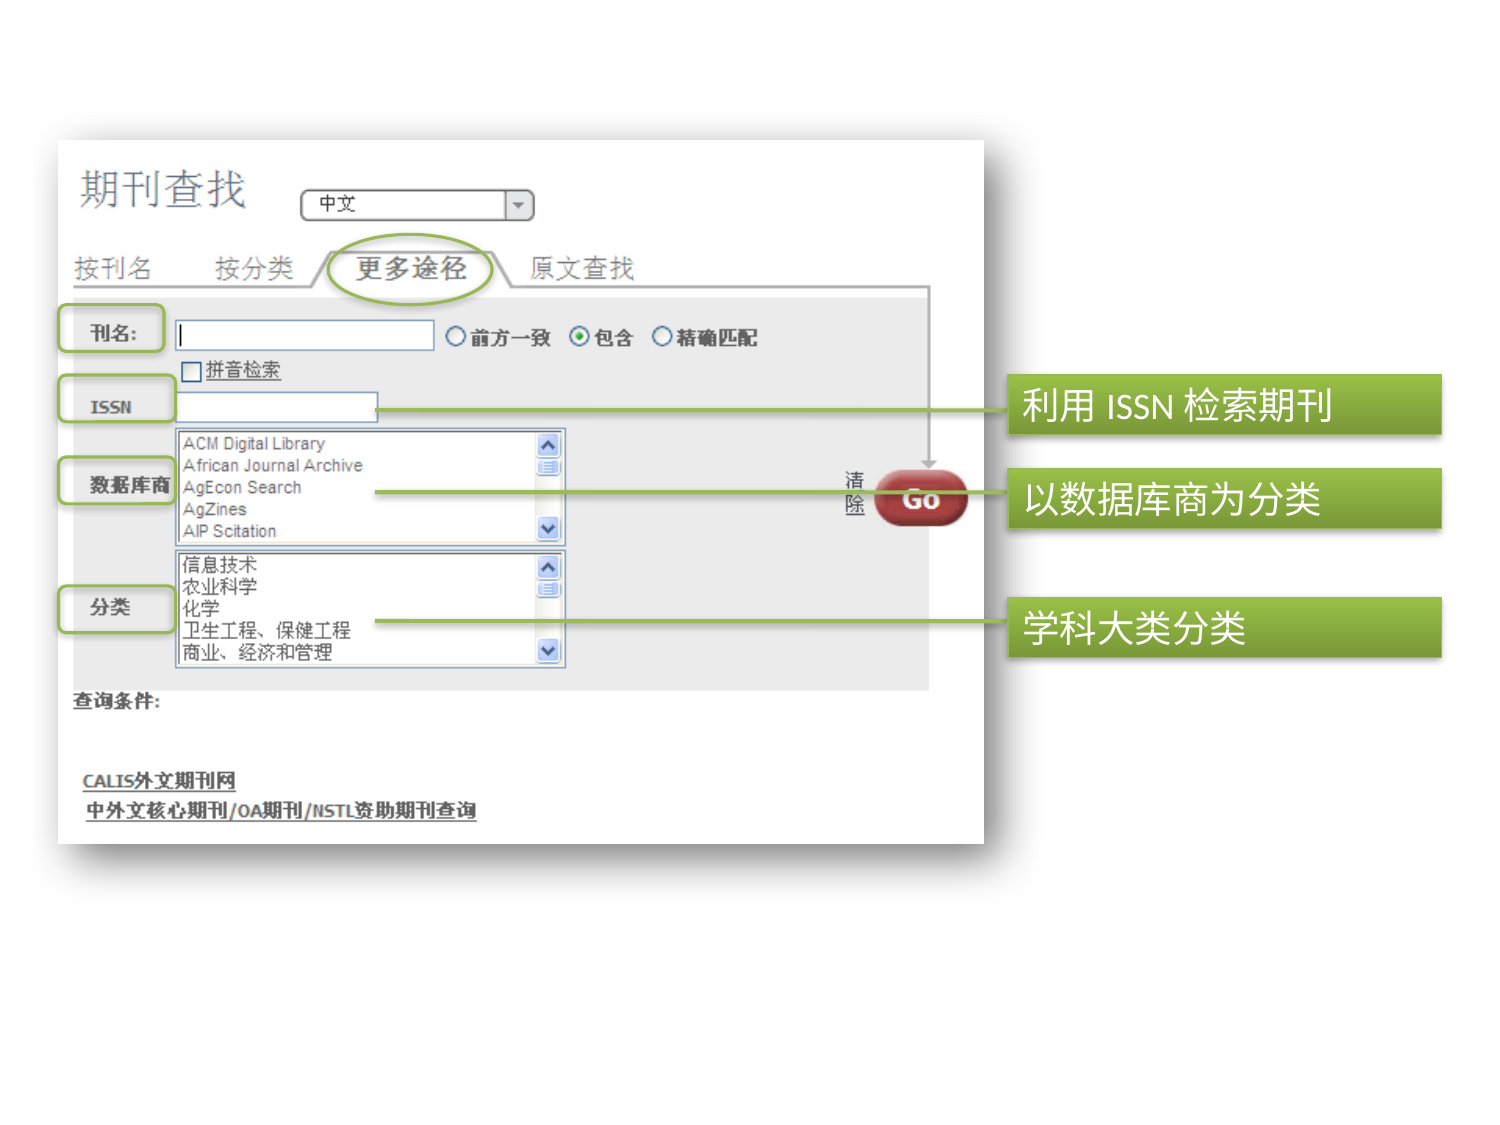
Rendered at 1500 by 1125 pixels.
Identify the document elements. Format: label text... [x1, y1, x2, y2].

text_box 利用ISSN检索期刊 [1007, 374, 1442, 435]
text_box 学科大类分类 [1007, 597, 1442, 658]
text_box 以数据库商为分类 [1007, 468, 1442, 529]
picture [58, 140, 984, 844]
